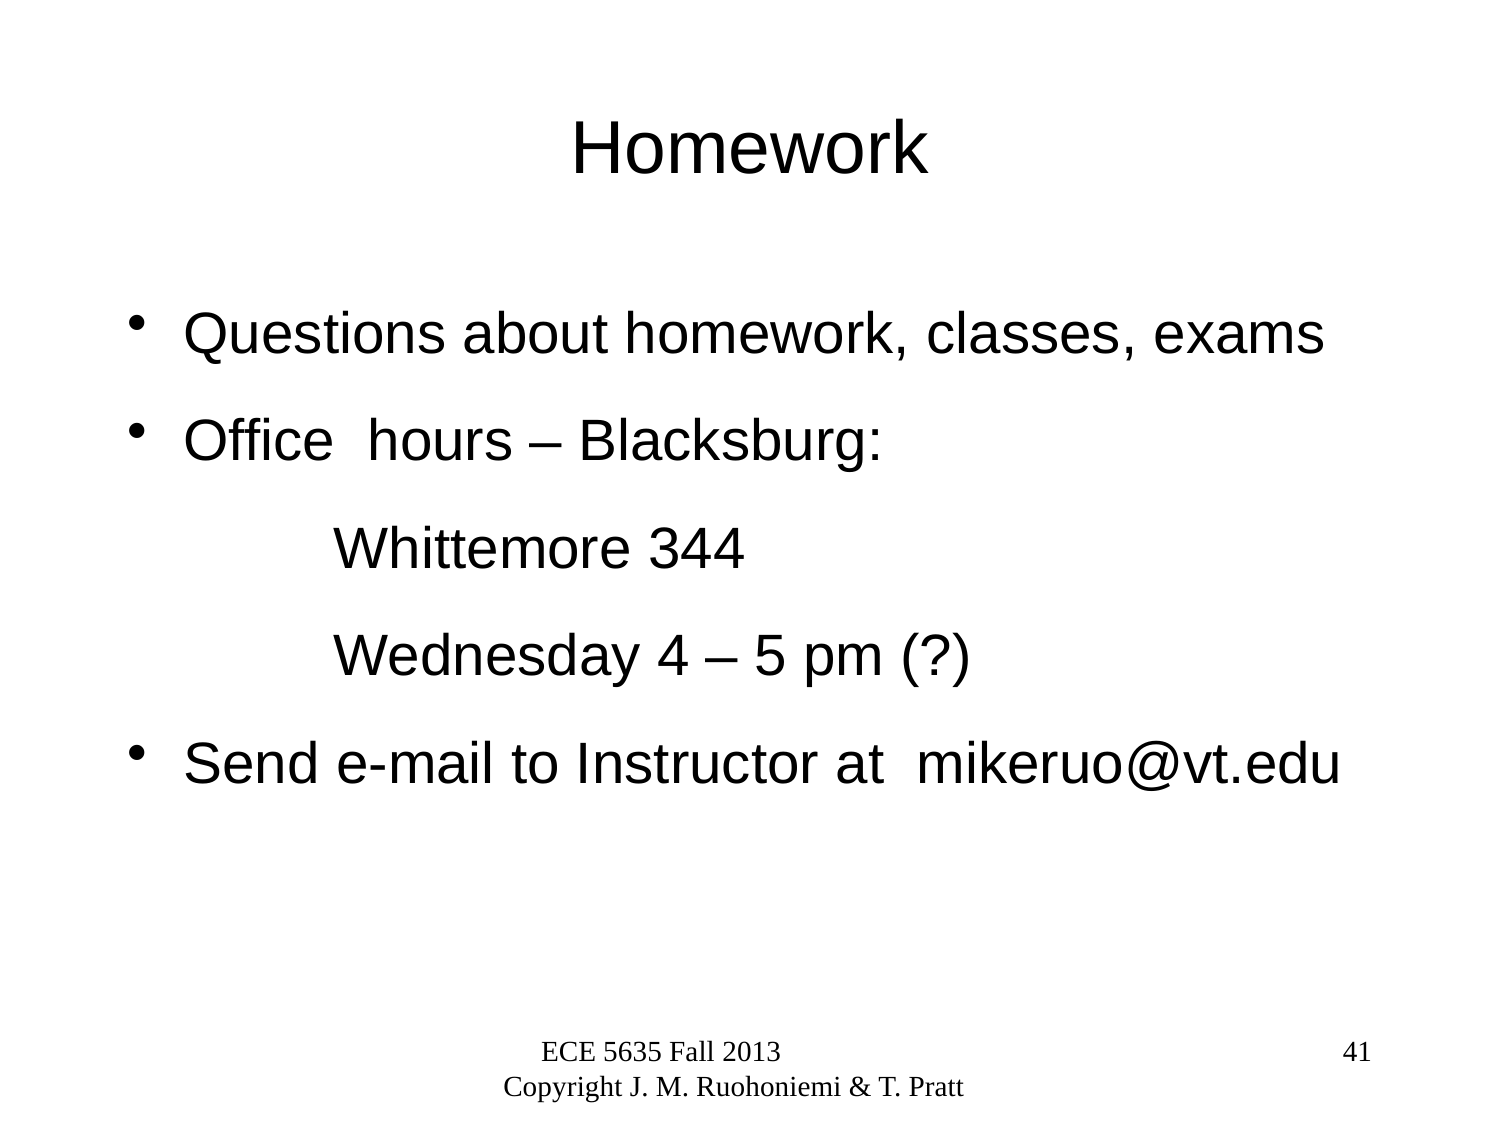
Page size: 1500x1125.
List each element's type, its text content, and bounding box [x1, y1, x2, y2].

list Questions about homework, classes, exams Office hours – Blacksburg: Whittemore 344 Wednesday 4 – 5 pm (?) Send e-mail to Instructor at mikeruo@vt.edu [112, 287, 1388, 963]
slide_number 41 [1074, 1024, 1388, 1101]
footer ECE 5635 Fall 2013 Copyright J. M. Ruohoniemi & T. Pratt [487, 1024, 988, 1101]
title Homework [112, 49, 1388, 238]
